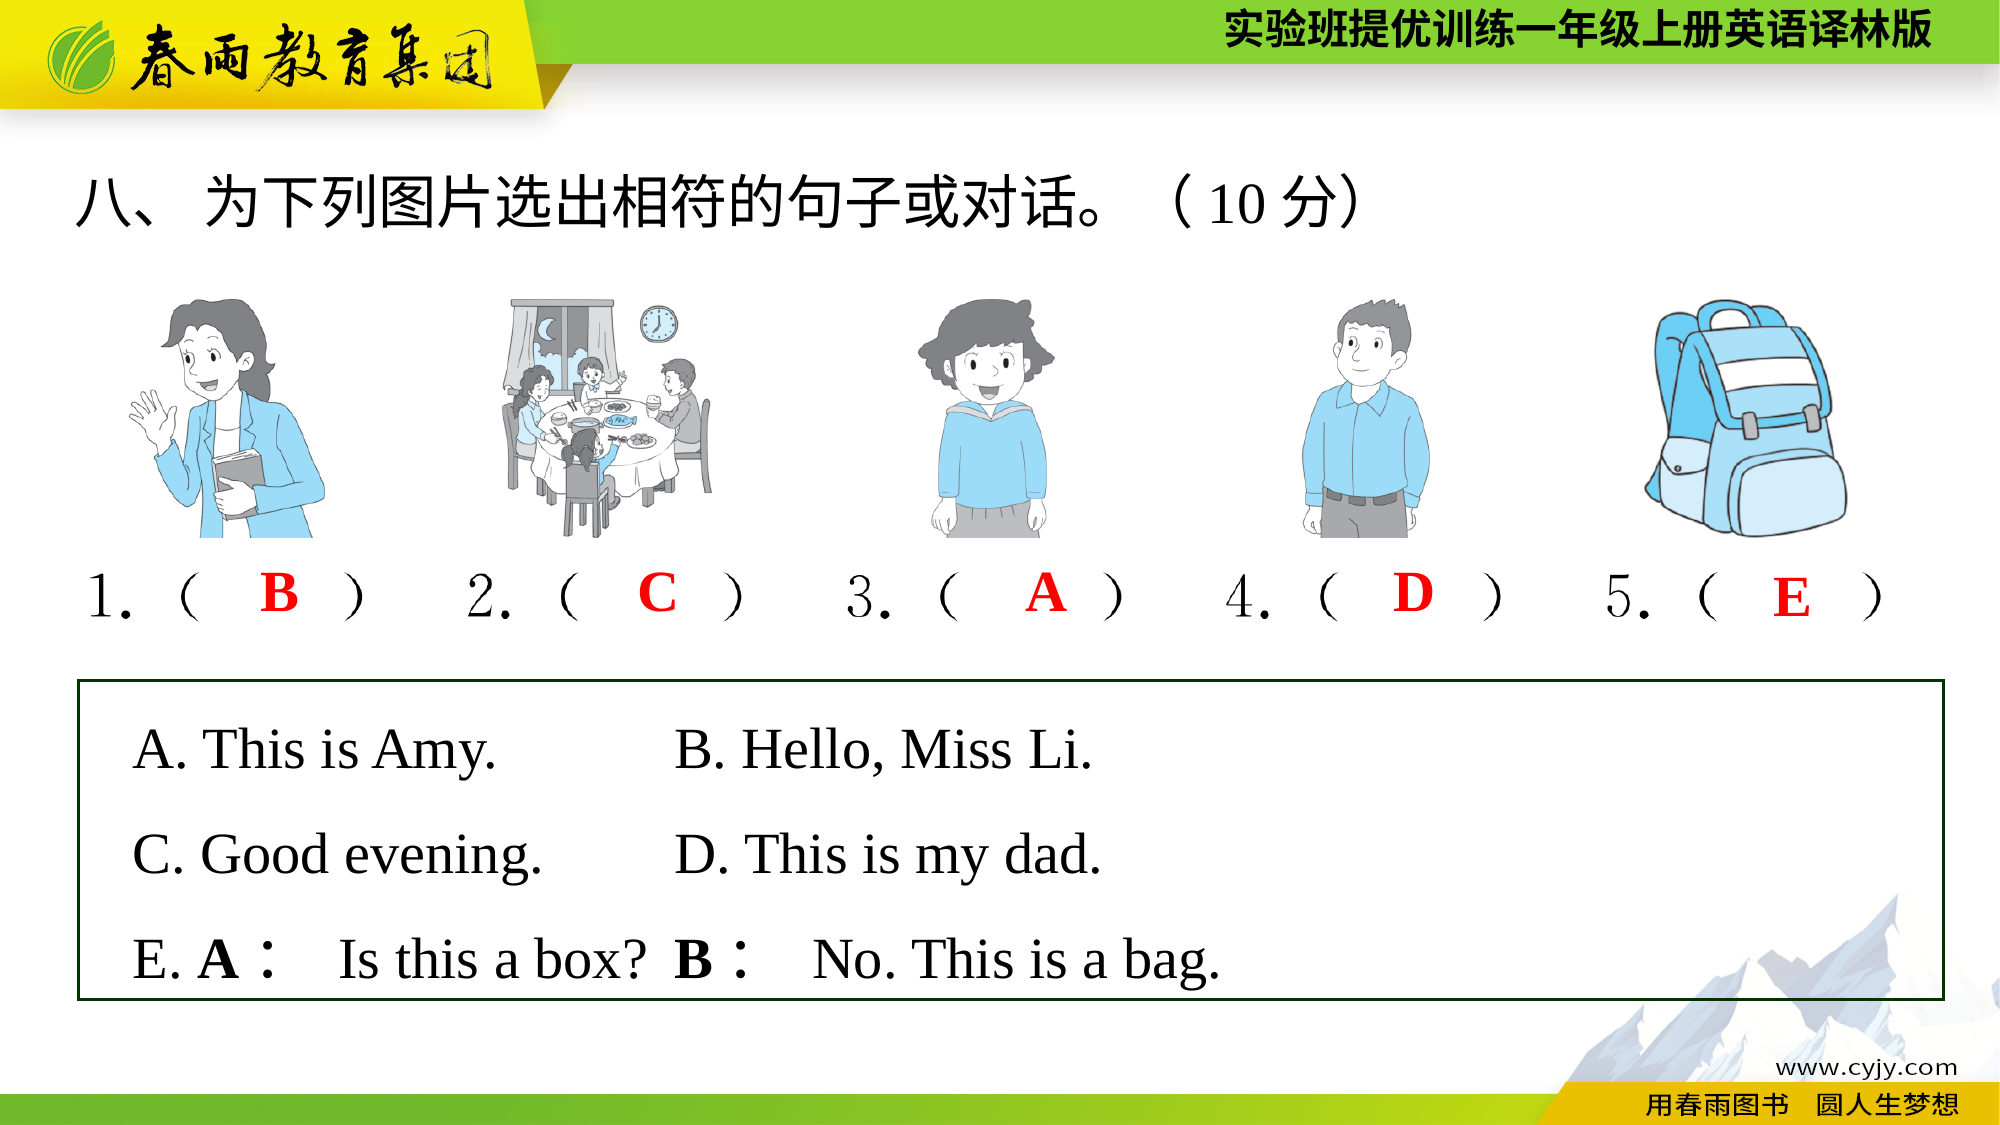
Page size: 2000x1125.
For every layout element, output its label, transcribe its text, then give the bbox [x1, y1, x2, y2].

list 八、 为下列图片选出相符的句子或对话。（10分） [59, 122, 1944, 231]
picture [0, 0, 2000, 1125]
text_box [78, 680, 1944, 1000]
text_box A. This is Amy. B. Hello, Miss Li. C. Good evening. D. This is my dad. E. A： Is this a box? B： No. This is a bag. [59, 667, 1944, 998]
